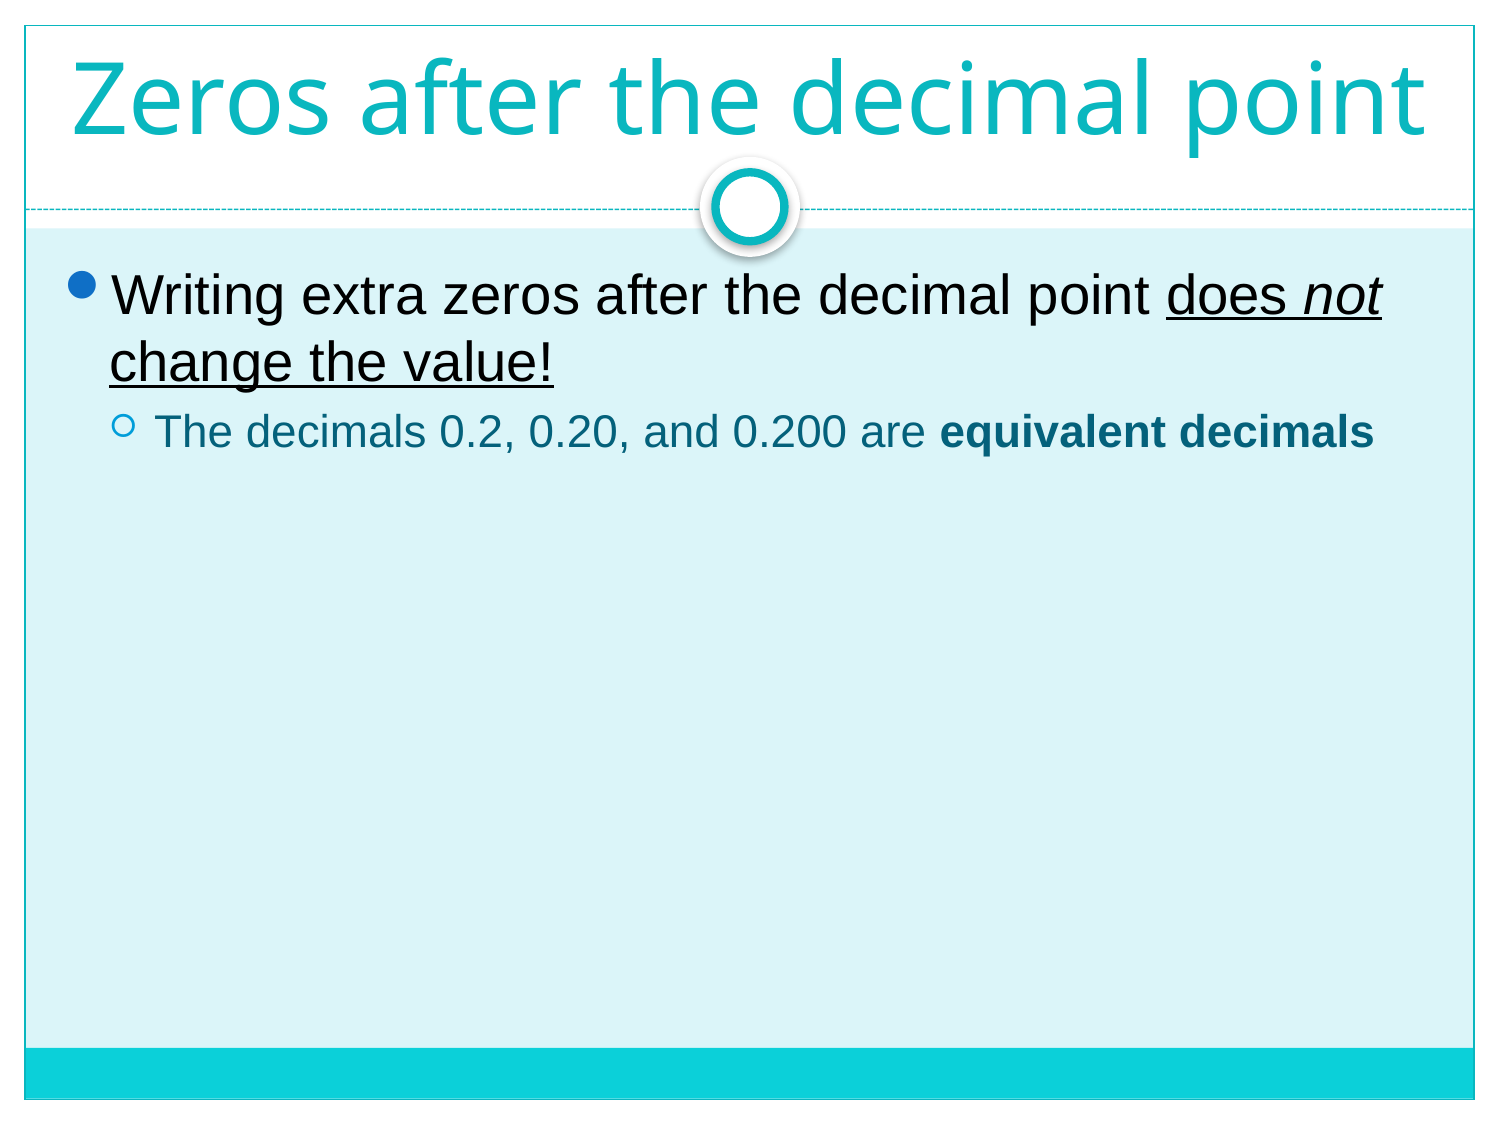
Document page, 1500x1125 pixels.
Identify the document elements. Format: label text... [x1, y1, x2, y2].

title Zeros after the decimal point [49, 37, 1450, 162]
list Writing extra zeros after the decimal point does not change the value! The decimals 0.2, 0.20, and 0.200 are equivalent decimals [49, 250, 1445, 1001]
